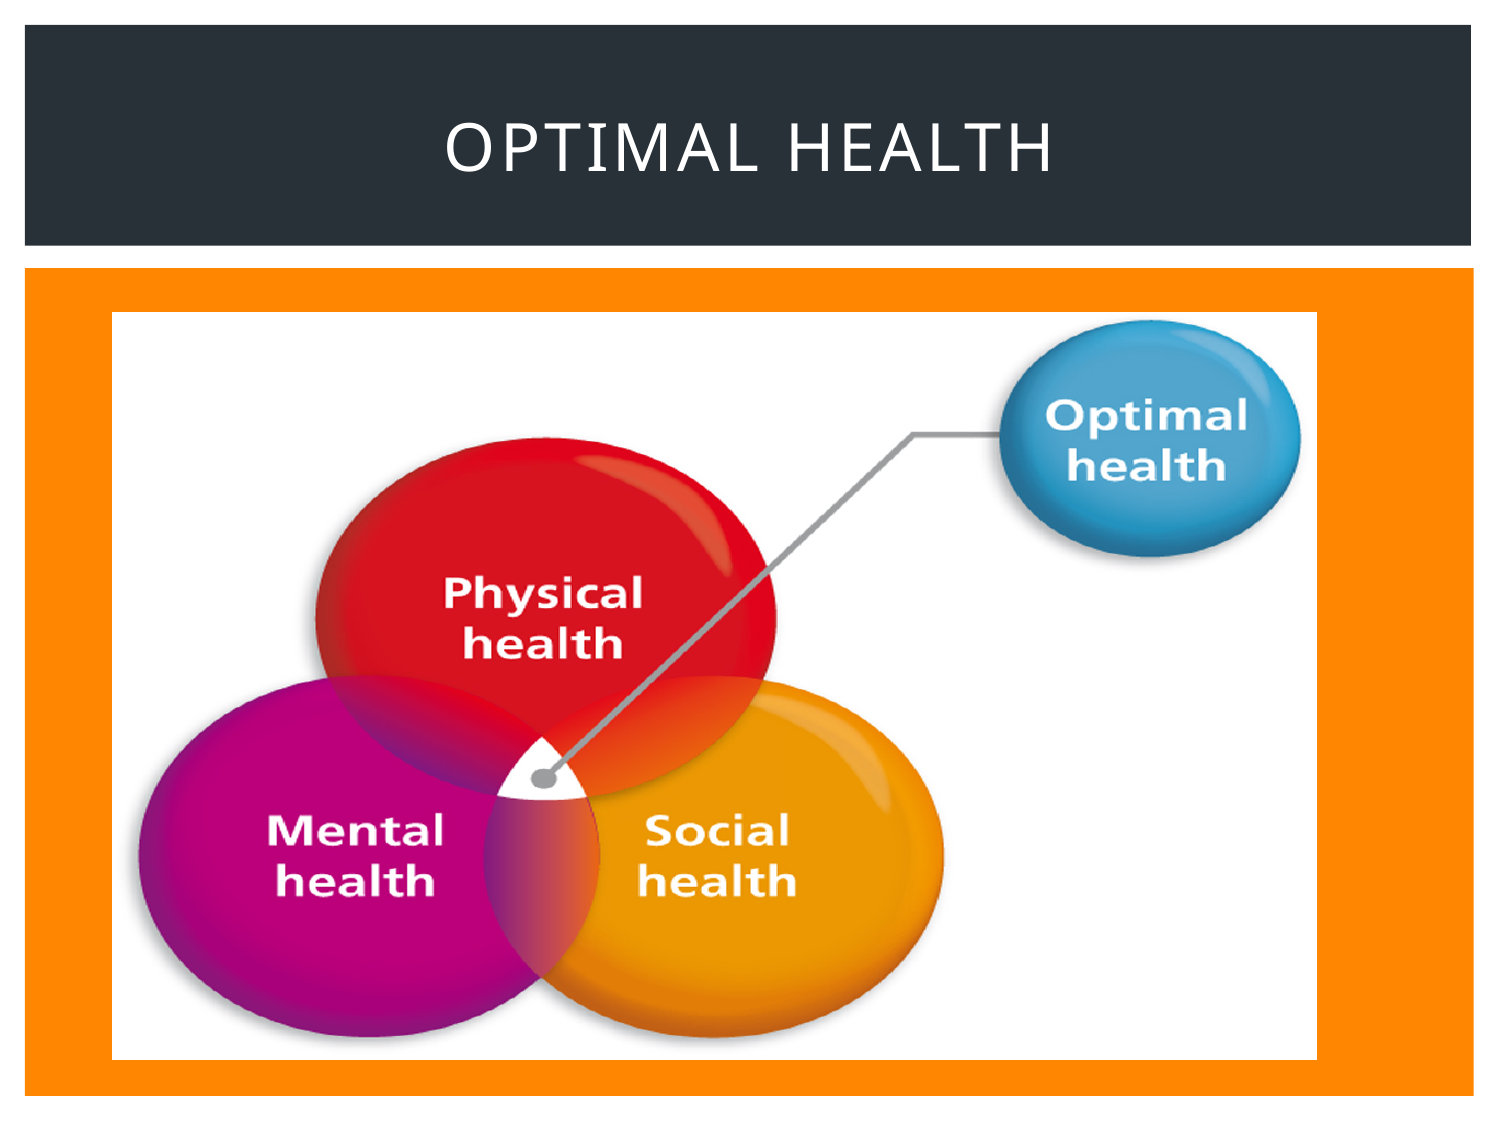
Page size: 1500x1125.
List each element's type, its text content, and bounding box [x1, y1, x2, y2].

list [111, 312, 1318, 1060]
title Optimal Health [62, 58, 1438, 232]
